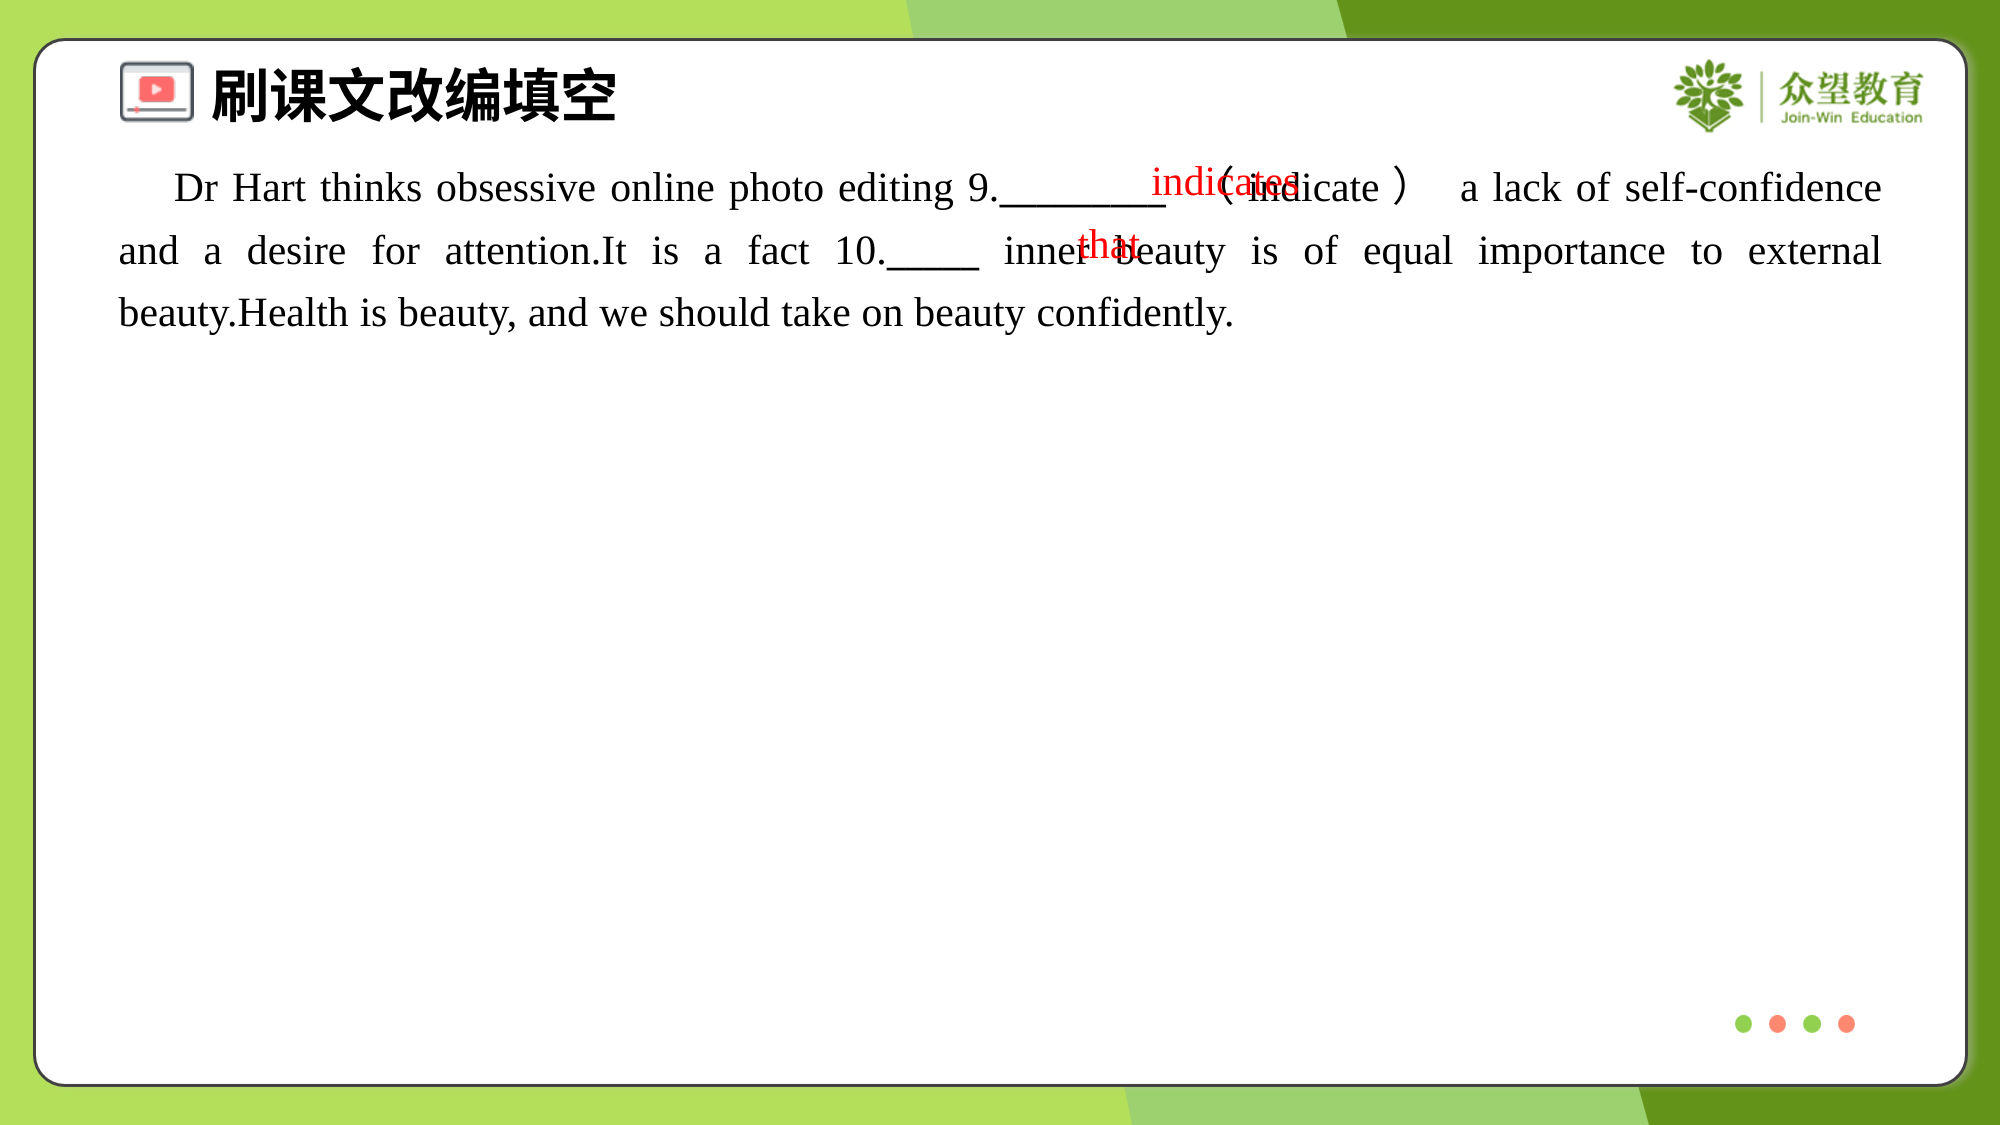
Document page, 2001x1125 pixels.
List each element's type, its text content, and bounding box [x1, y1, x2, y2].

text_box indicates [1146, 141, 1304, 199]
text_box that [1072, 203, 1145, 262]
text_box Dr Hart thinks obsessive online photo editing 9._________ （indicate） a lack of self-confidence and a desire for attention.It is a fact 10._____ inner beauty is of equal importance to external beauty.Health is beauty, and we should take on beauty confidently. [118, 147, 1883, 330]
picture [0, 0, 2000, 1125]
